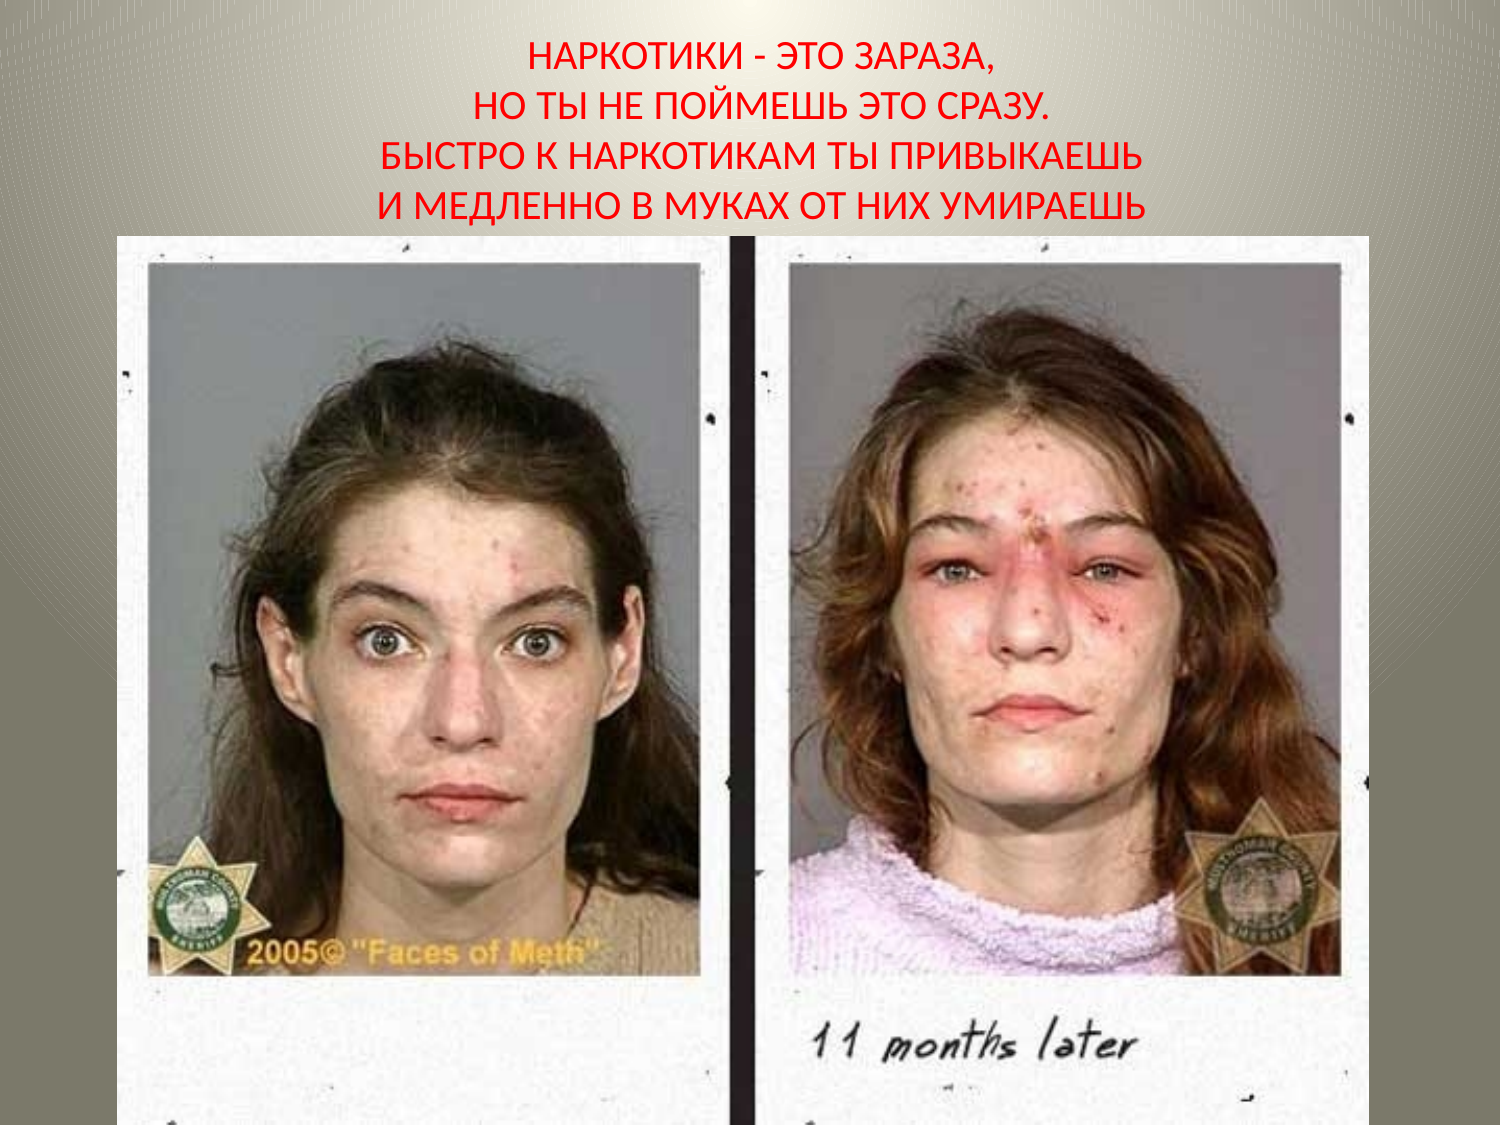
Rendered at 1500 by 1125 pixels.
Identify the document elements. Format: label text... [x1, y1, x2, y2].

picture [116, 236, 1369, 1125]
title НАРКОТИКИ - ЭТО ЗАРАЗА, НО ТЫ НЕ ПОЙМЕШЬ ЭТО СРАЗУ. БЫСТРО К НАРКОТИКАМ ТЫ ПРИВЫКАЕШЬ И МЕДЛЕННО В МУКАХ ОТ НИХ УМИРАЕШЬ [269, 45, 1254, 211]
